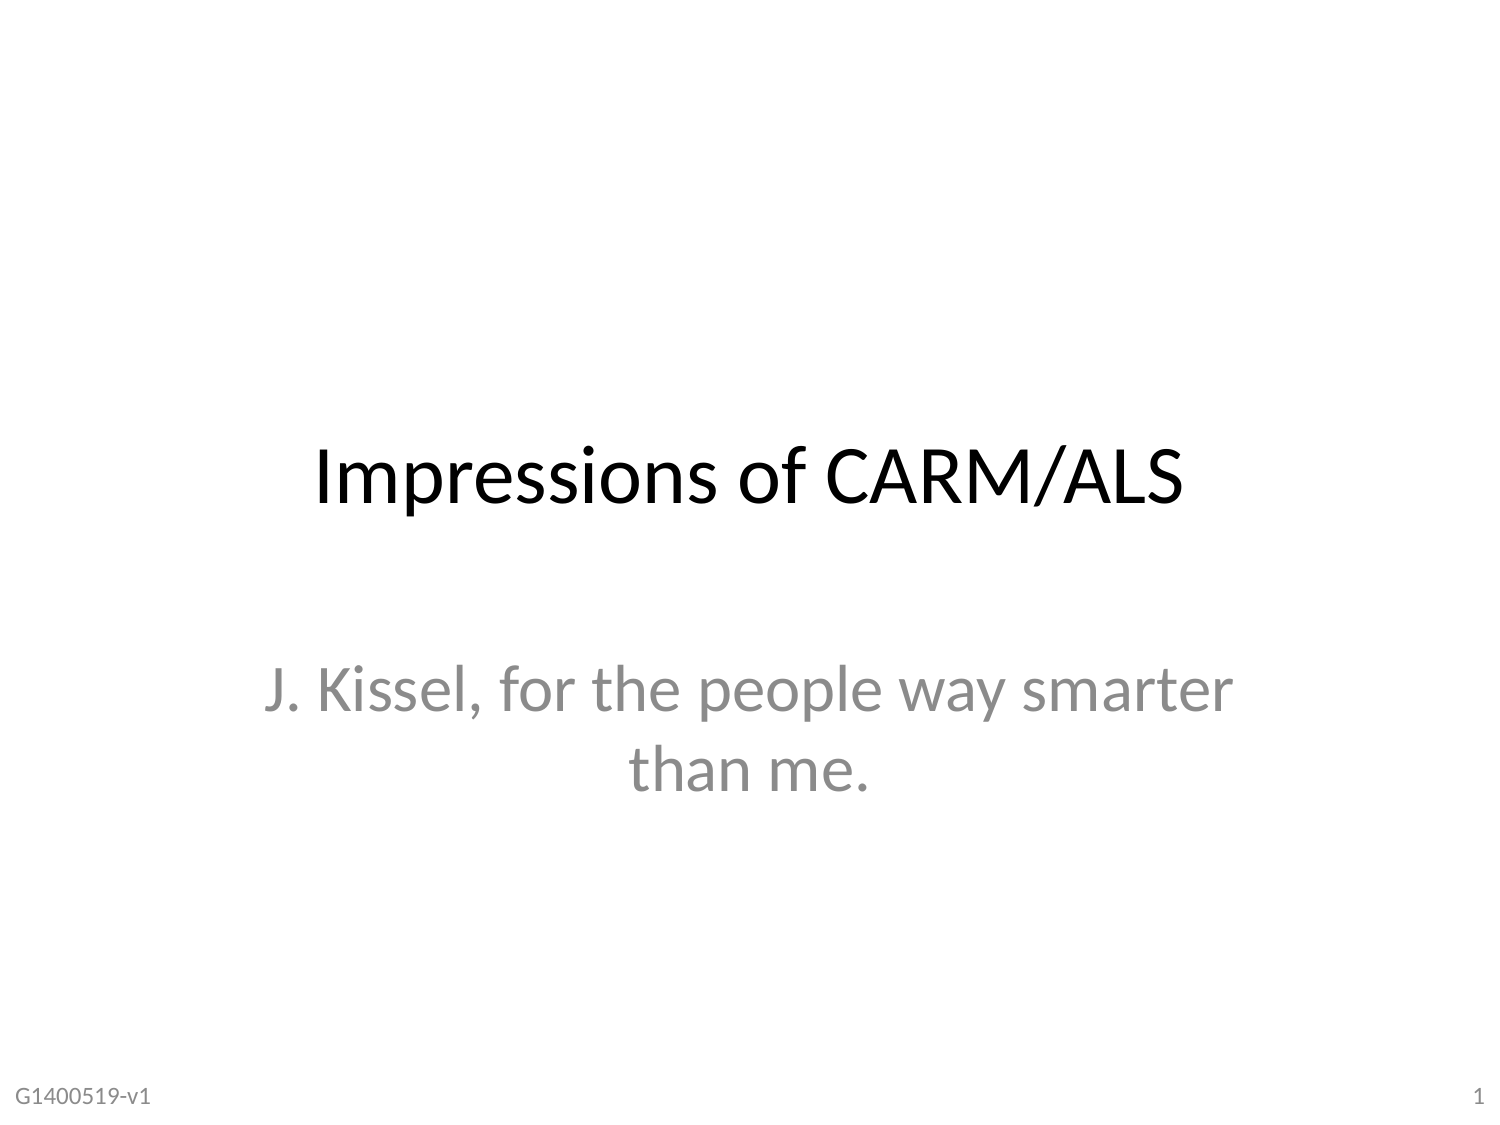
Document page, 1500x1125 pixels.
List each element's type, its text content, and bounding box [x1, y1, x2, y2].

subtitle J. Kissel, for the people way smarter than me. [225, 637, 1275, 925]
slide_number 1 [1149, 1065, 1500, 1125]
slide_number G1400519-v1 [0, 1065, 350, 1125]
title Impressions of CARM/ALS [112, 349, 1388, 591]
